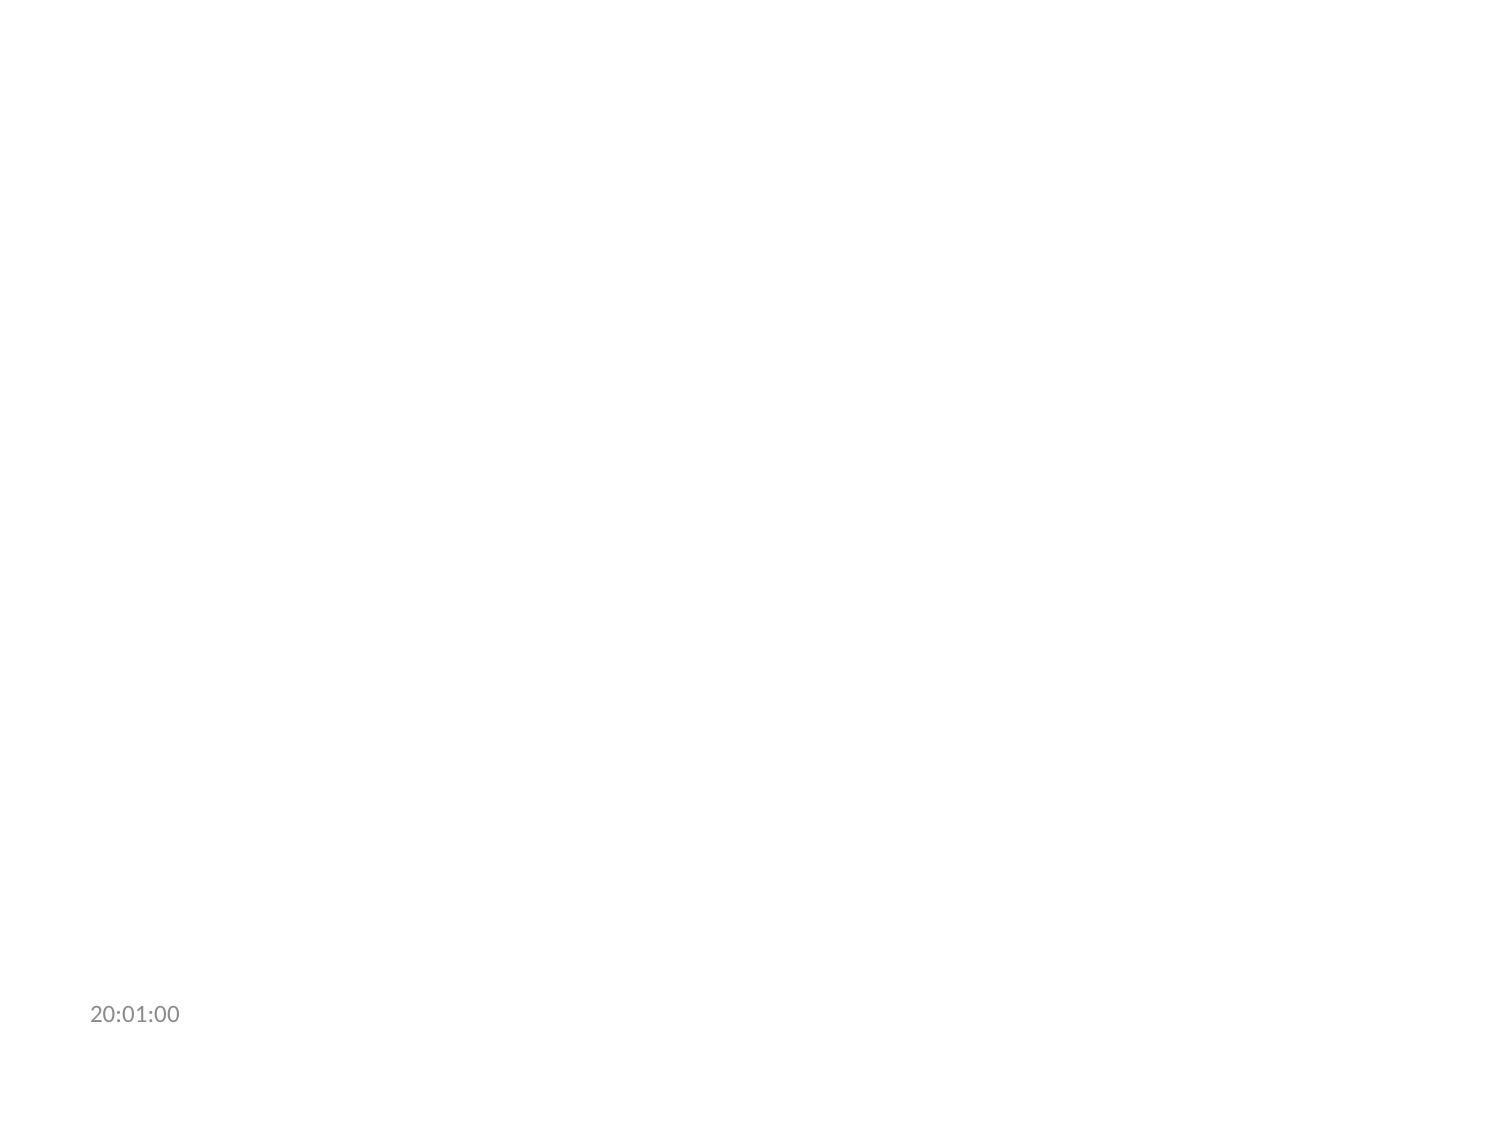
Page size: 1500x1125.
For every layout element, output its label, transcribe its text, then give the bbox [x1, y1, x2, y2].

text_box 15:35:09 [75, 982, 425, 1043]
